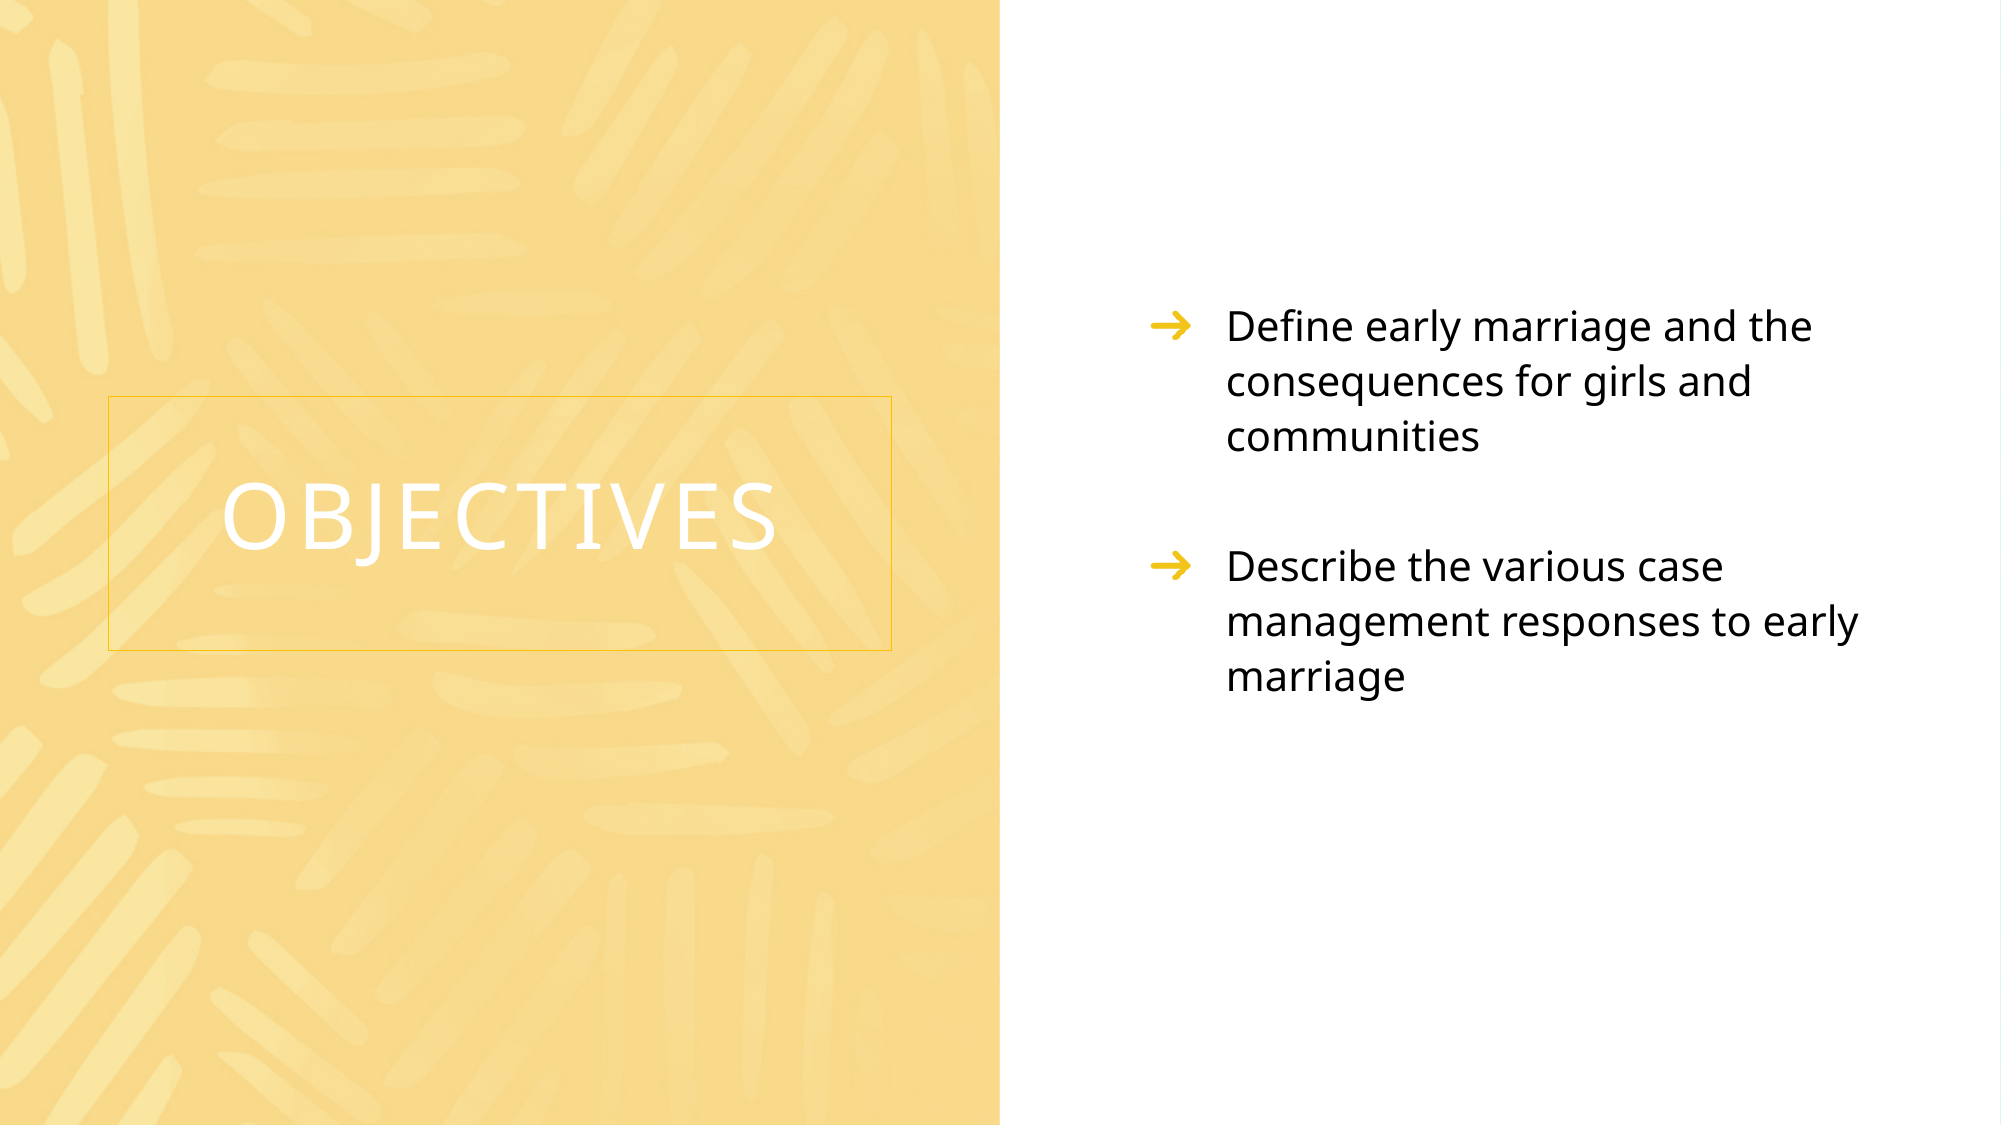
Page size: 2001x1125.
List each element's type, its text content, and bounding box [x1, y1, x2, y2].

title objectives [108, 396, 892, 651]
picture [0, 0, 2001, 1125]
list Define early marriage and the consequences for girls and communities Describe the various case management responses to early marriage [1143, 212, 1879, 1043]
